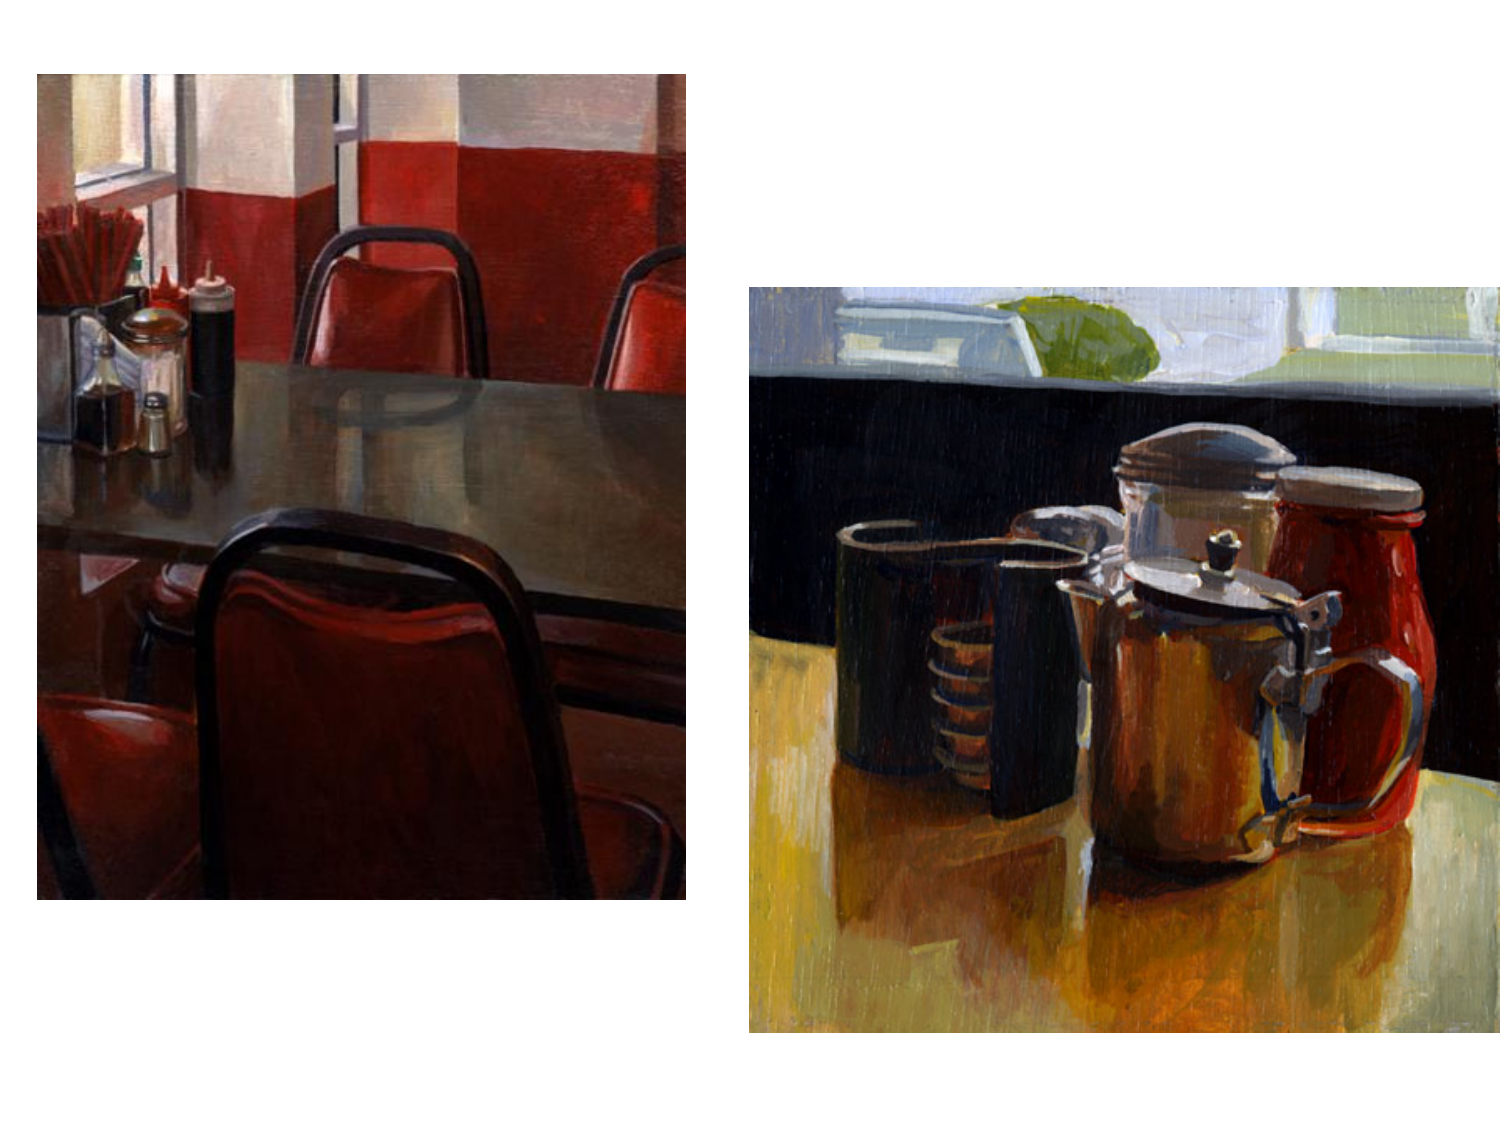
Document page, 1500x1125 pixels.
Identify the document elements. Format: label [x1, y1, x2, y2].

picture [749, 287, 1500, 1034]
picture [37, 74, 686, 901]
